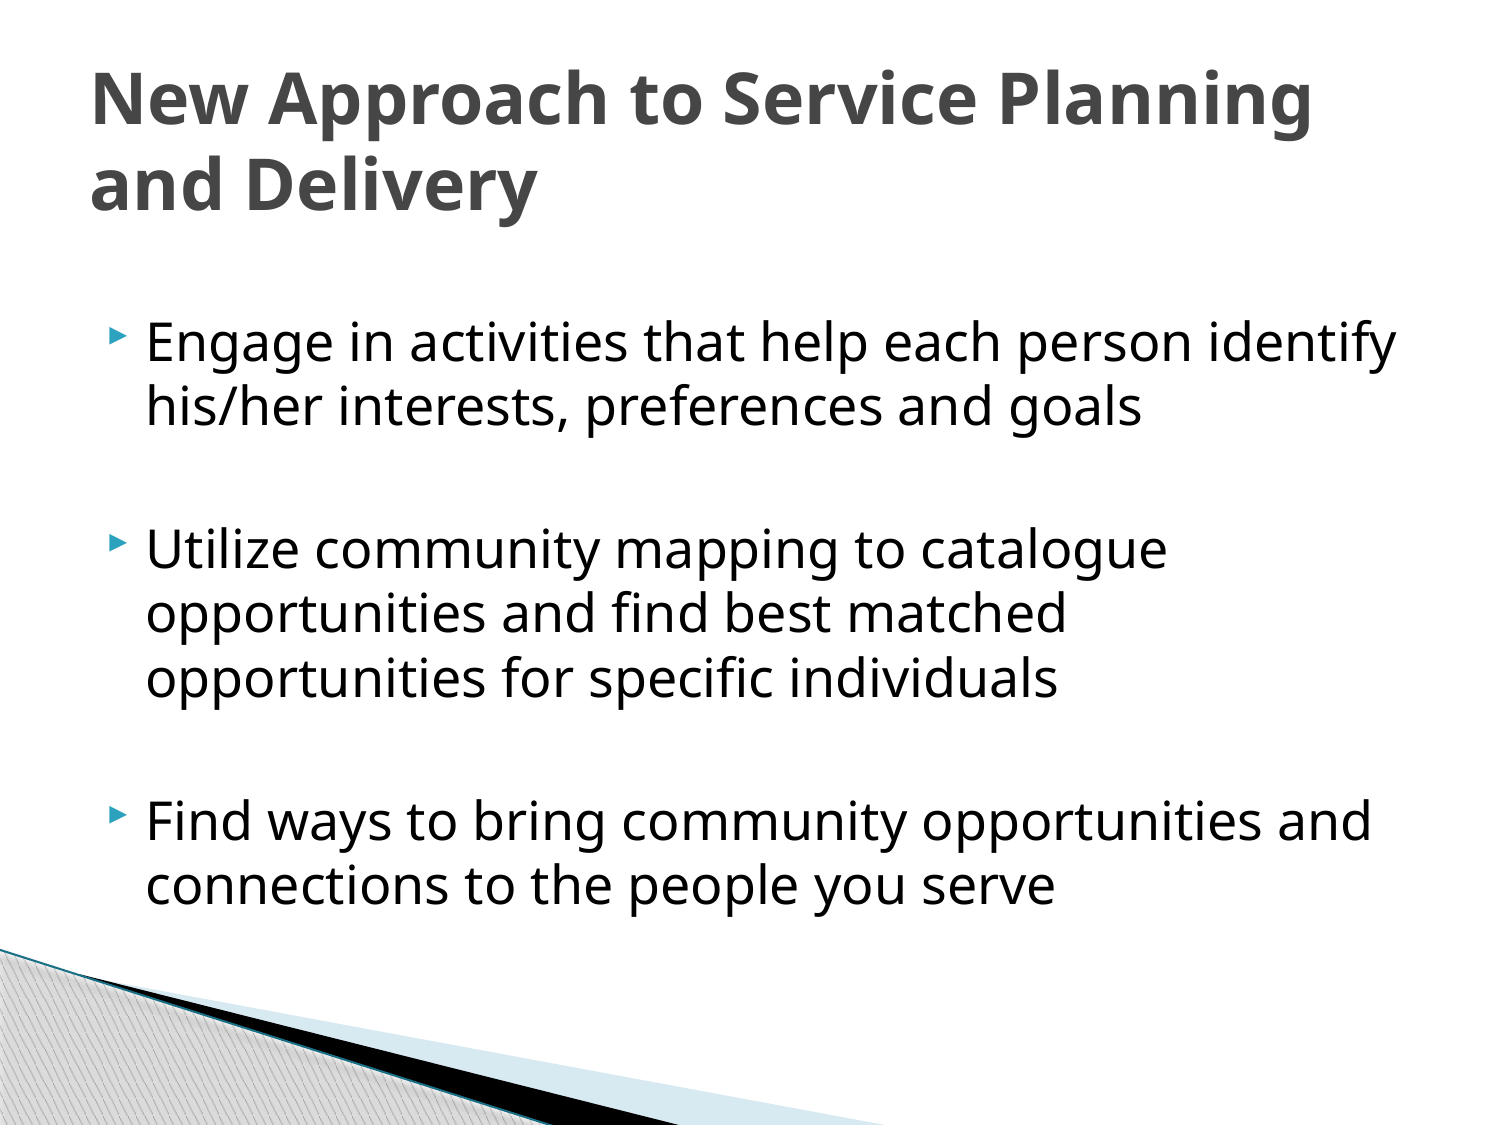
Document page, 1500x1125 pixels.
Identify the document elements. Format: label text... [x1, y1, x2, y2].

title New Approach to Service Planning and Delivery [75, 45, 1425, 233]
list Engage in activities that help each person identify his/her interests, preferences and goals Utilize community mapping to catalogue opportunities and find best matched opportunities for specific individuals Find ways to bring community opportunities and connections to the people you serve [75, 299, 1425, 1075]
